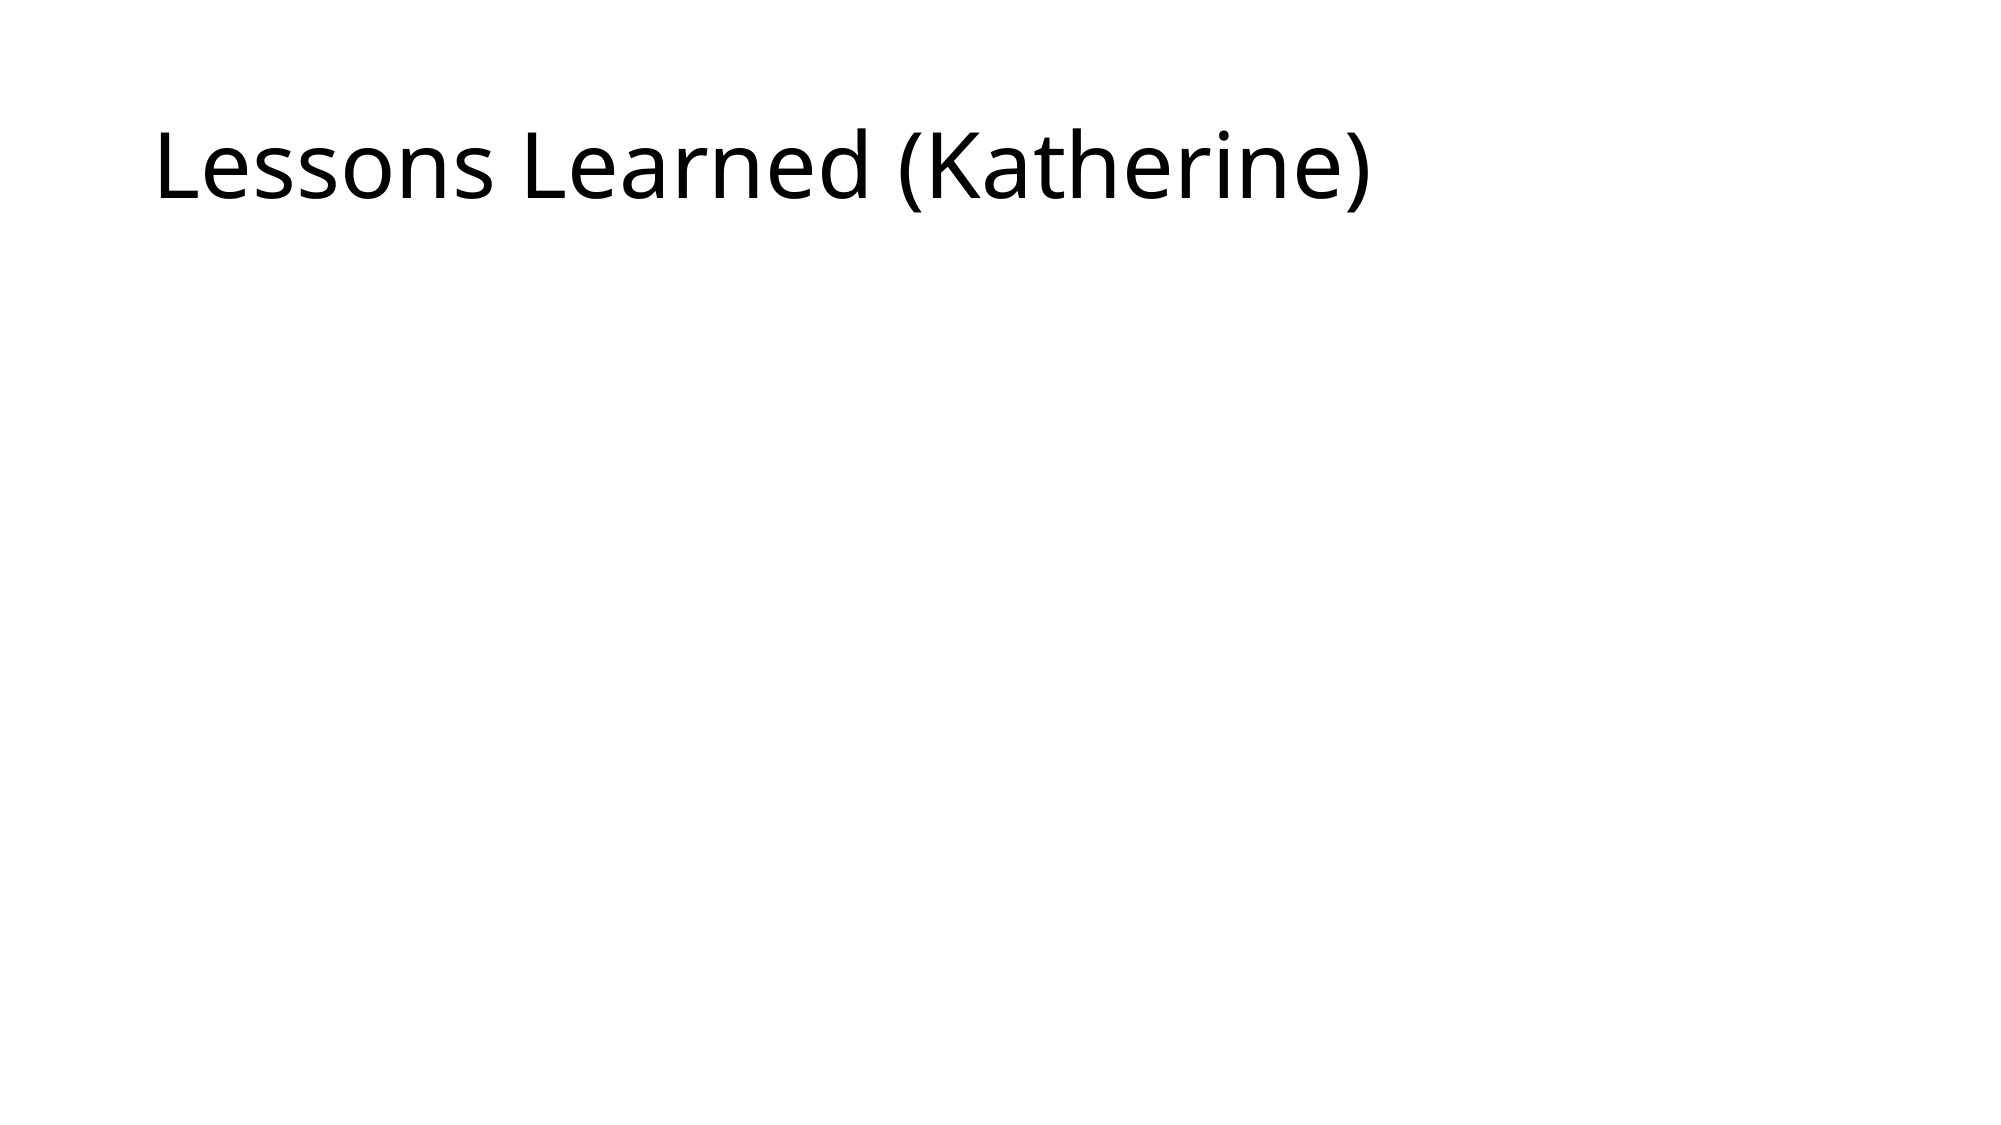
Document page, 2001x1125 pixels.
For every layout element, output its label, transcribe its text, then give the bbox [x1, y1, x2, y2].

title Lessons Learned (Katherine) [137, 59, 1863, 278]
